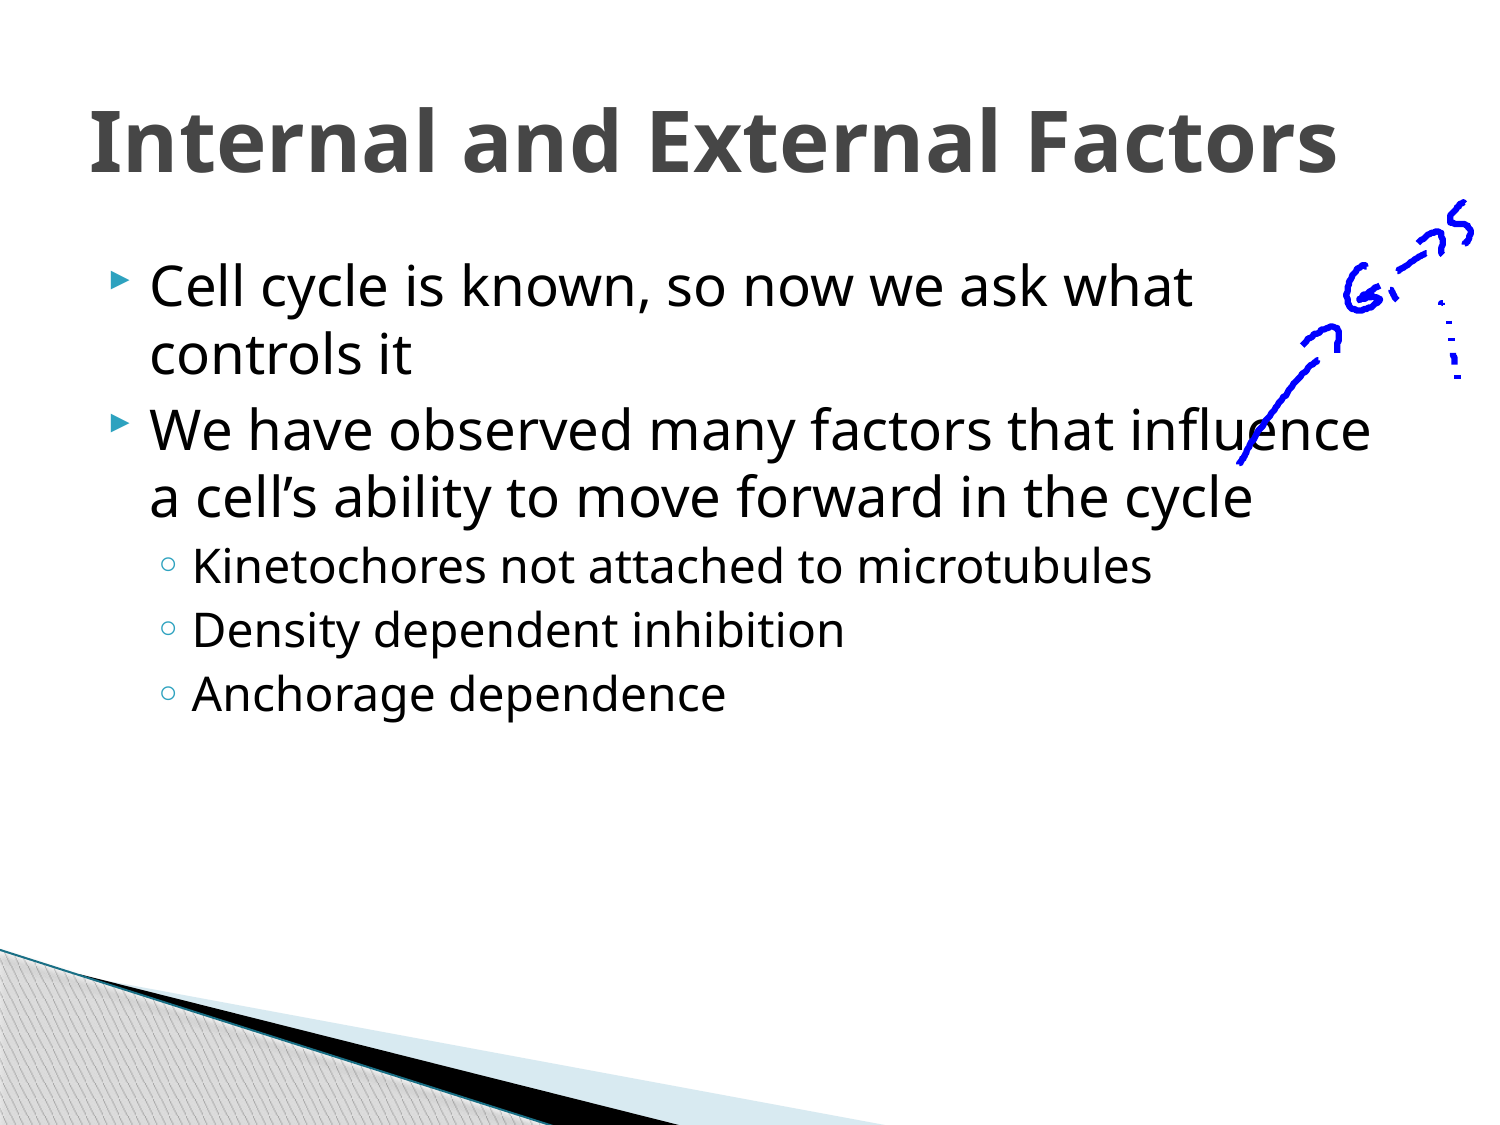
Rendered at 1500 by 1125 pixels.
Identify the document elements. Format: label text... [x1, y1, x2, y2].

text_box [1417, 230, 1444, 256]
text_box [1449, 201, 1472, 245]
title Internal and External Factors [75, 45, 1425, 233]
list Cell cycle is known, so now we ask what controls it We have observed many factors that influence a cell’s ability to move forward in the cycle Kinetochores not attached to microtubules Density dependent inhibition Anchorage dependence [75, 243, 1425, 986]
text_box [1397, 252, 1427, 272]
text_box [1452, 352, 1456, 365]
text_box [1390, 289, 1398, 301]
text_box [1345, 264, 1381, 312]
text_box [1238, 359, 1319, 465]
text_box [1301, 325, 1340, 353]
